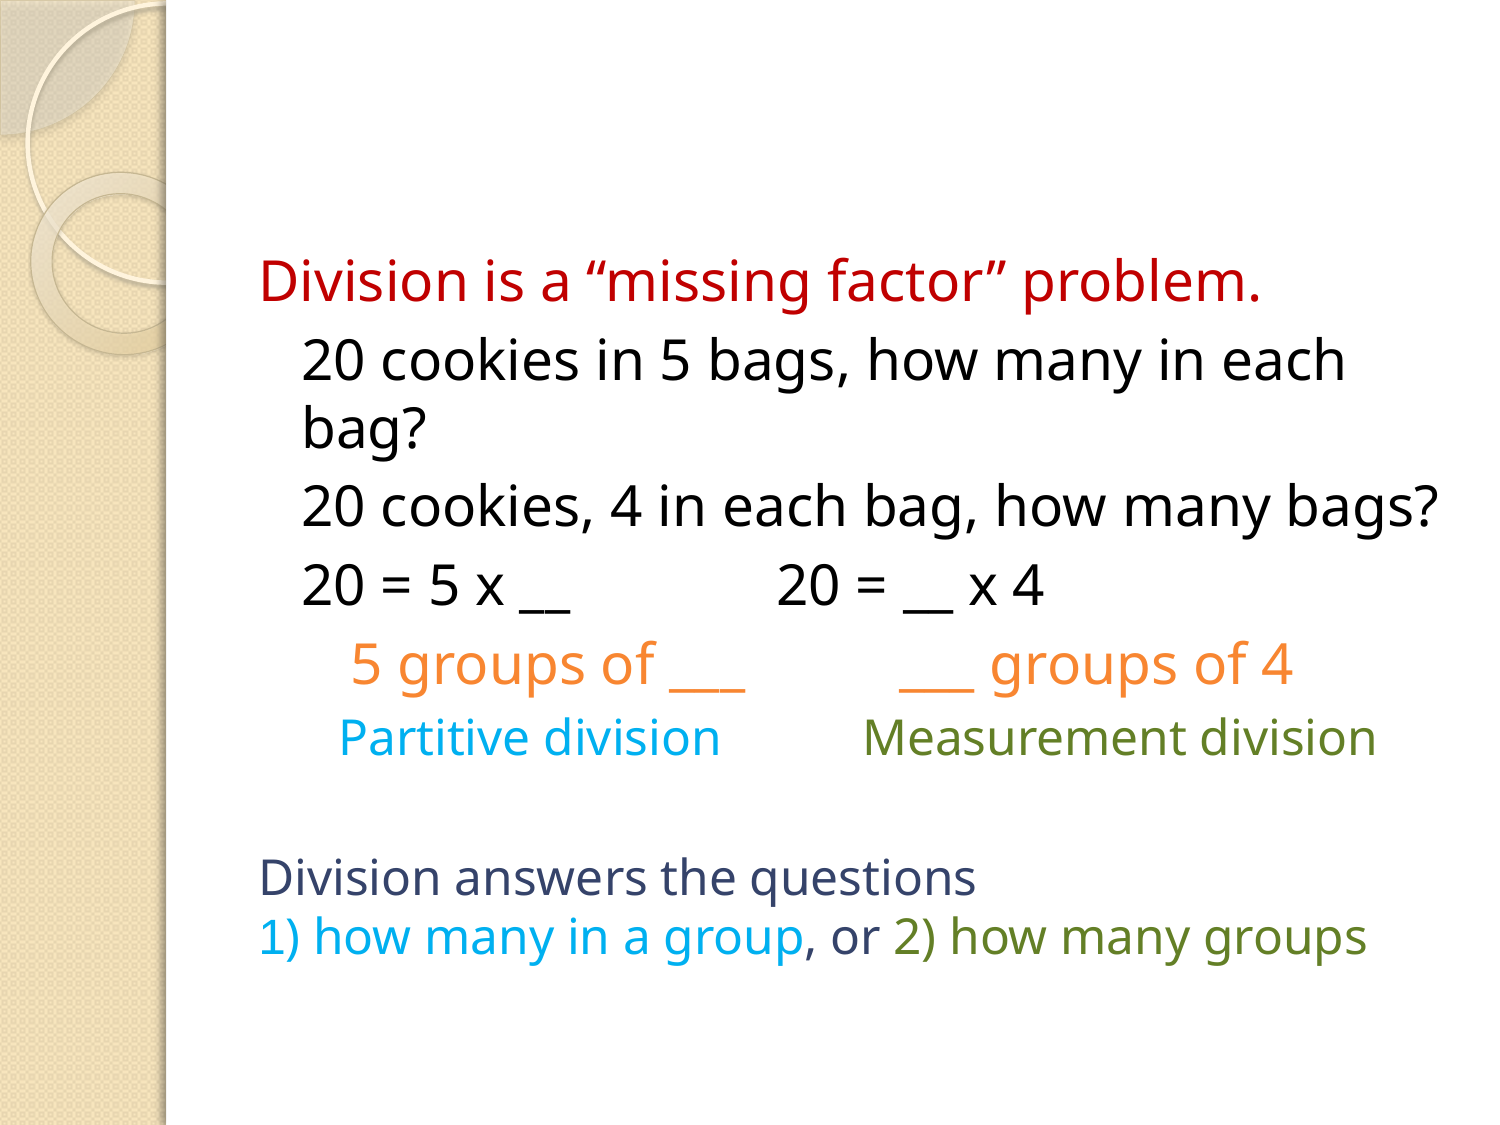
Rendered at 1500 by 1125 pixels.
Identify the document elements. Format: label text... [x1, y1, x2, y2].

list Division is a “missing factor” problem. 20 cookies in 5 bags, how many in each bag? 20 cookies, 4 in each bag, how many bags? 20 = 5 x __ 20 = __ x 4 5 groups of ___ ___ groups of 4 Partitive division Measurement division Division answers the questions 1) how many in a group, or 2) how many groups [235, 237, 1466, 1025]
